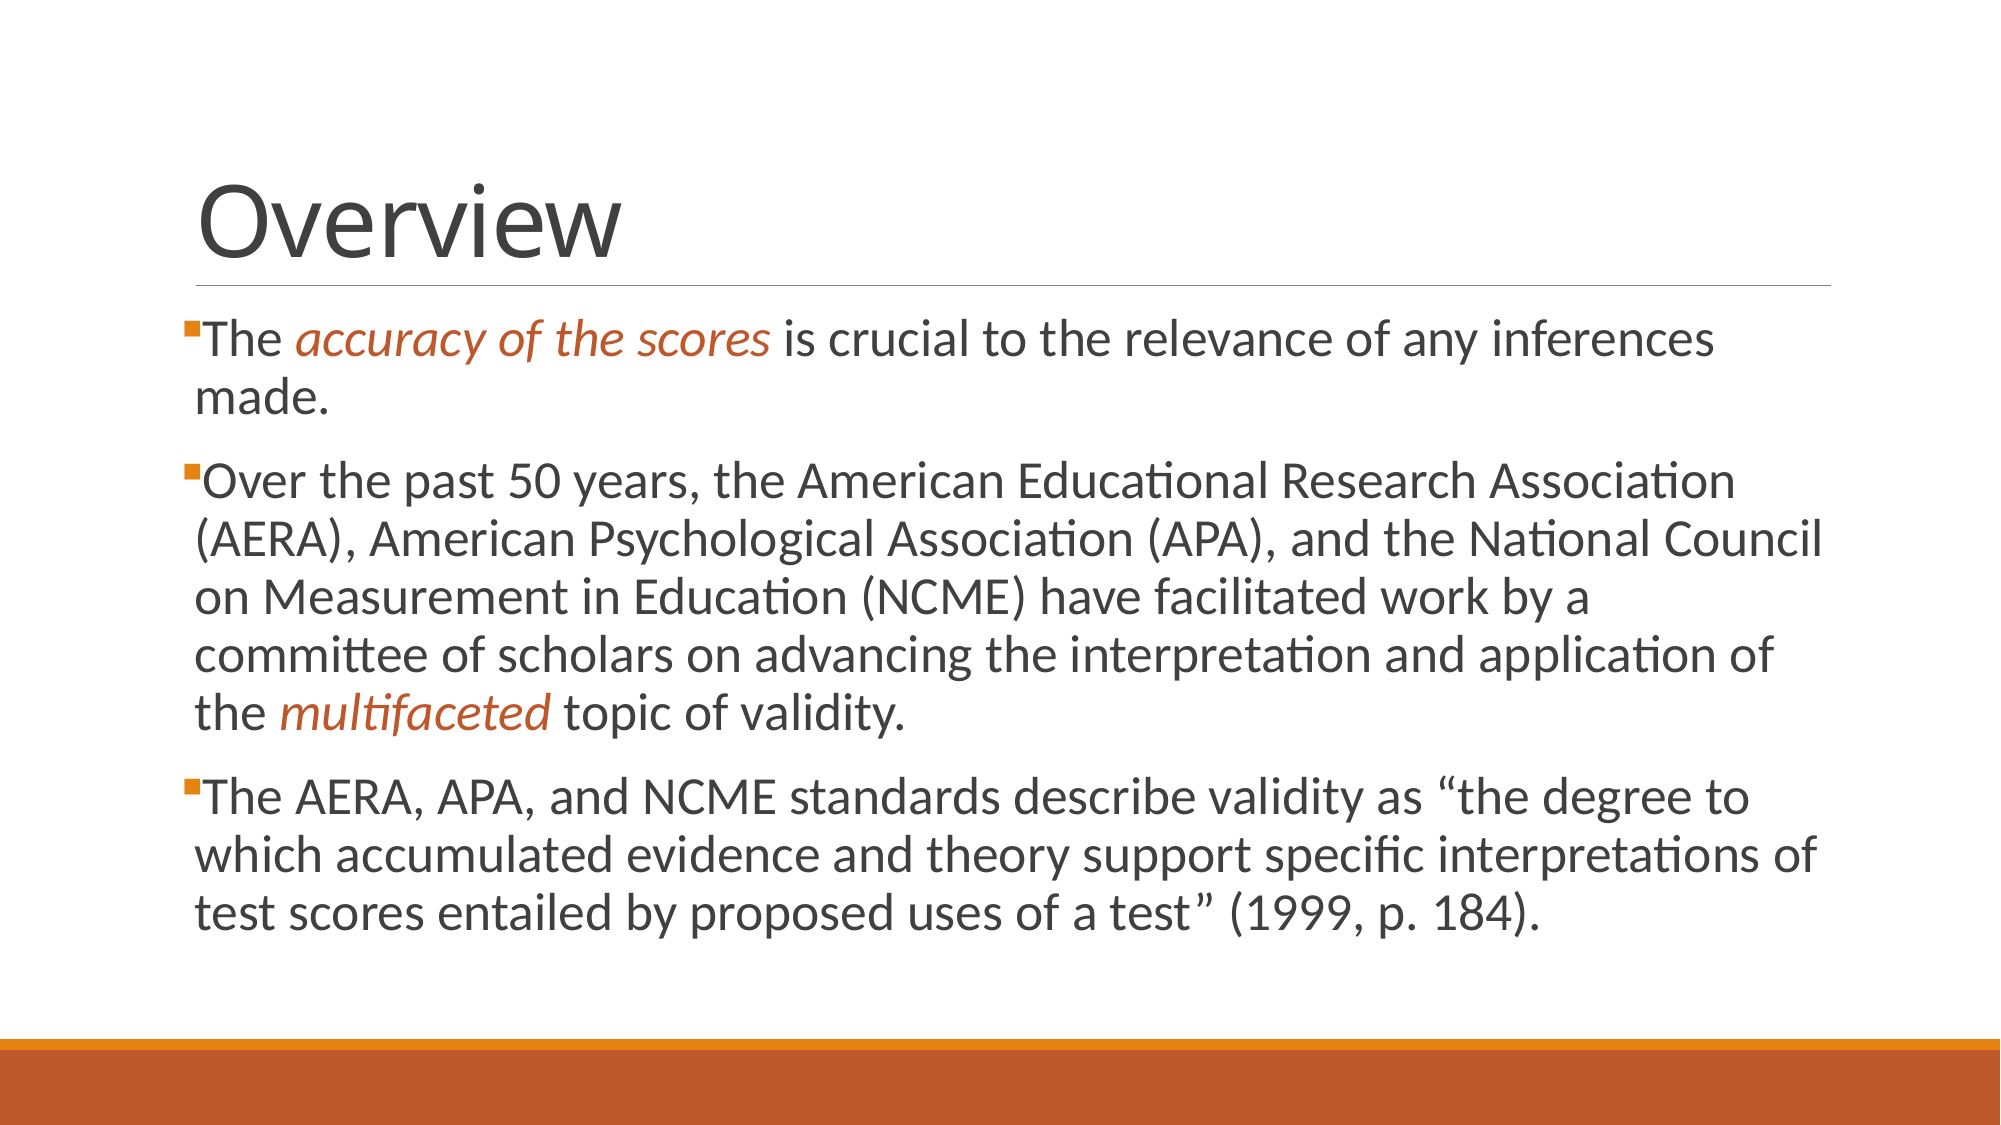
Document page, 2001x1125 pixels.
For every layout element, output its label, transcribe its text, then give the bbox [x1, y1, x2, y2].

title Overview [180, 47, 1830, 285]
list The accuracy of the scores is crucial to the relevance of any inferences made. Over the past 50 years, the American Educational Research Association (AERA), American Psychological Association (APA), and the National Council on Measurement in Education (NCME) have facilitated work by a committee of scholars on advancing the interpretation and application of the multifaceted topic of validity. The AERA, APA, and NCME standards describe validity as “the degree to which accumulated evidence and theory support specific interpretations of test scores entailed by proposed uses of a test” (1999, p. 184). [180, 302, 1830, 963]
